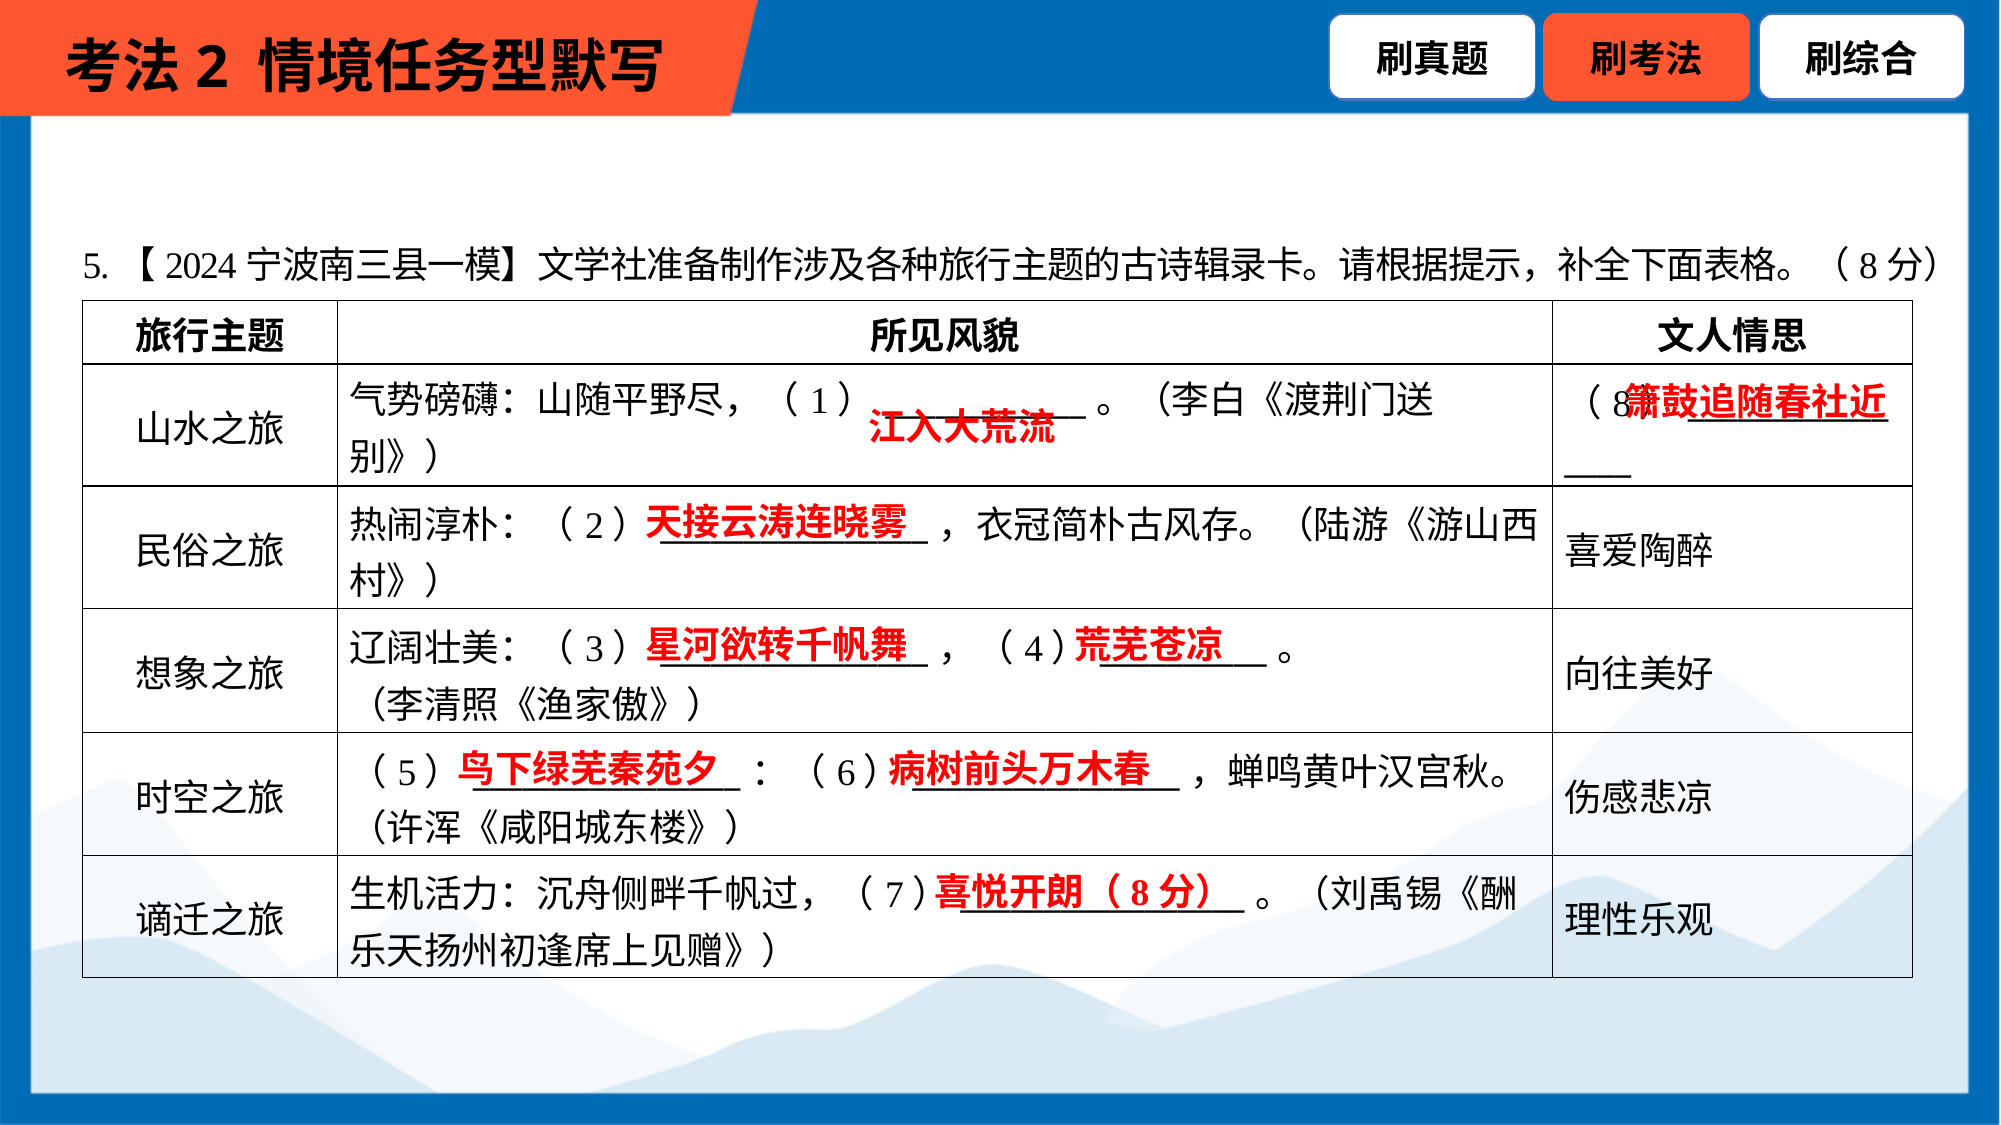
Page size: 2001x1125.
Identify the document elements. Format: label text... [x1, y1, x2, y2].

text_box 5.【2024宁波南三县一模】文学社准备制作涉及各种旅行主题的古诗辑录卡。请根据提示，补全下面表格。（8分） [82, 221, 1917, 280]
table_header 文人情思 [1553, 301, 1912, 363]
table_cell 理性乐观 [1553, 856, 1912, 977]
table_cell 喜爱陶醉 [1553, 487, 1912, 608]
text_box 星河欲转千帆舞 [631, 610, 922, 662]
table_cell 伤感悲凉 [1553, 733, 1912, 855]
table_cell 热闹淳朴：（2）________________，衣冠简朴古风存。（陆游《游山西 村》） [338, 487, 1552, 608]
text_box 喜悦开朗（8分） [929, 856, 1238, 908]
table_header 旅行主题 [83, 301, 337, 363]
table_cell 向往美好 [1553, 609, 1912, 732]
table_cell 时空之旅 [83, 733, 337, 855]
text_box 荒芜苍凉 [1060, 610, 1238, 662]
text_box 箫鼓追随春社近 [1564, 364, 1904, 477]
text_box 天接云涛连晓雾 [631, 486, 922, 539]
table_cell （8）____________ ____ [1553, 365, 1912, 485]
table_cell 生机活力：沉舟侧畔千帆过，（7）_________________。（刘禹锡《酬 乐天扬州初逢席上见赠》） [338, 856, 1552, 977]
picture [0, 0, 2000, 1125]
table_header 所见风貌 [338, 301, 1552, 363]
text_box 鸟下绿芜秦苑夕 [443, 733, 734, 786]
table_cell 气势磅礴：山随平野尽，（1）____________。（李白《渡荆门送别》） [338, 365, 1552, 485]
table_cell 谪迁之旅 [83, 856, 337, 977]
table_cell 想象之旅 [83, 609, 337, 732]
text_box 病树前头万木春 [875, 733, 1165, 786]
table_cell 辽阔壮美：（3）________________，（4）__________。 （李清照《渔家傲》） [338, 609, 1552, 732]
table_cell （5）________________：（6）________________，蝉鸣黄叶汉宫秋。 （许浑《咸阳城东楼》） [338, 733, 1552, 855]
text_box 江入大荒流 [854, 391, 1070, 444]
table_cell 山水之旅 [83, 365, 337, 485]
table_cell 民俗之旅 [83, 487, 337, 608]
